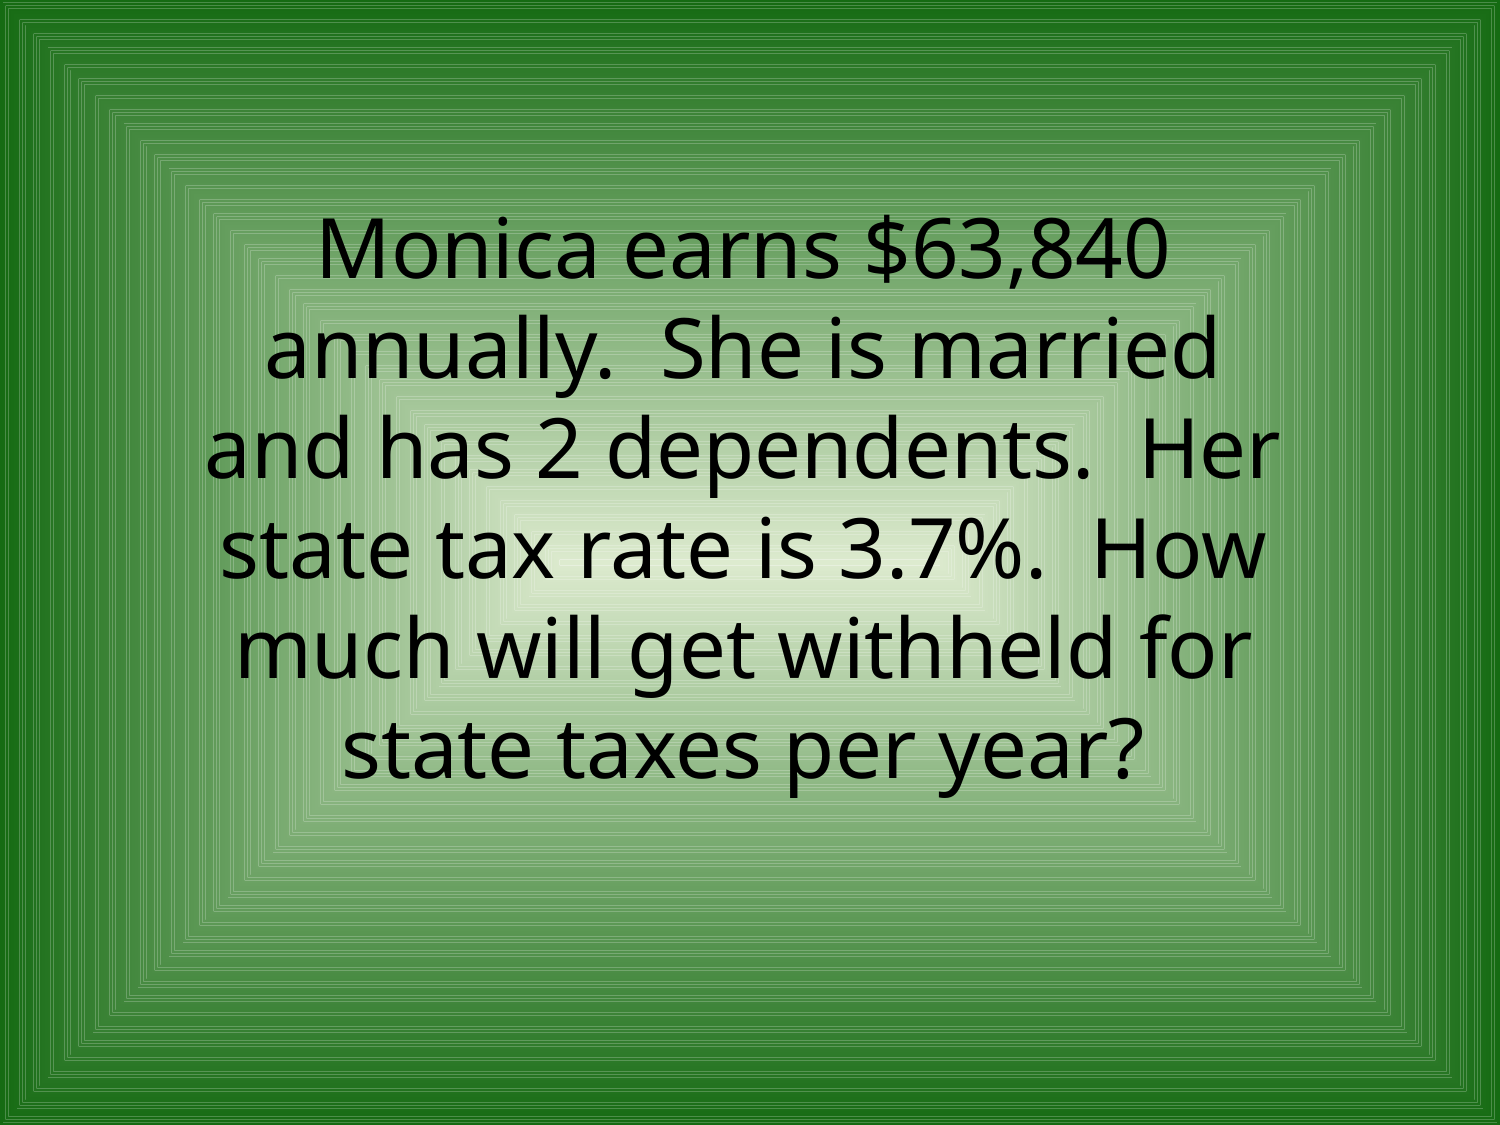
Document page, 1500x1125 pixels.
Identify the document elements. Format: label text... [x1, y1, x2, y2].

text_box Monica earns $63,840 annually. She is married and has 2 dependents. Her state tax rate is 3.7%. How much will get withheld for state taxes per year? [187, 187, 1300, 803]
